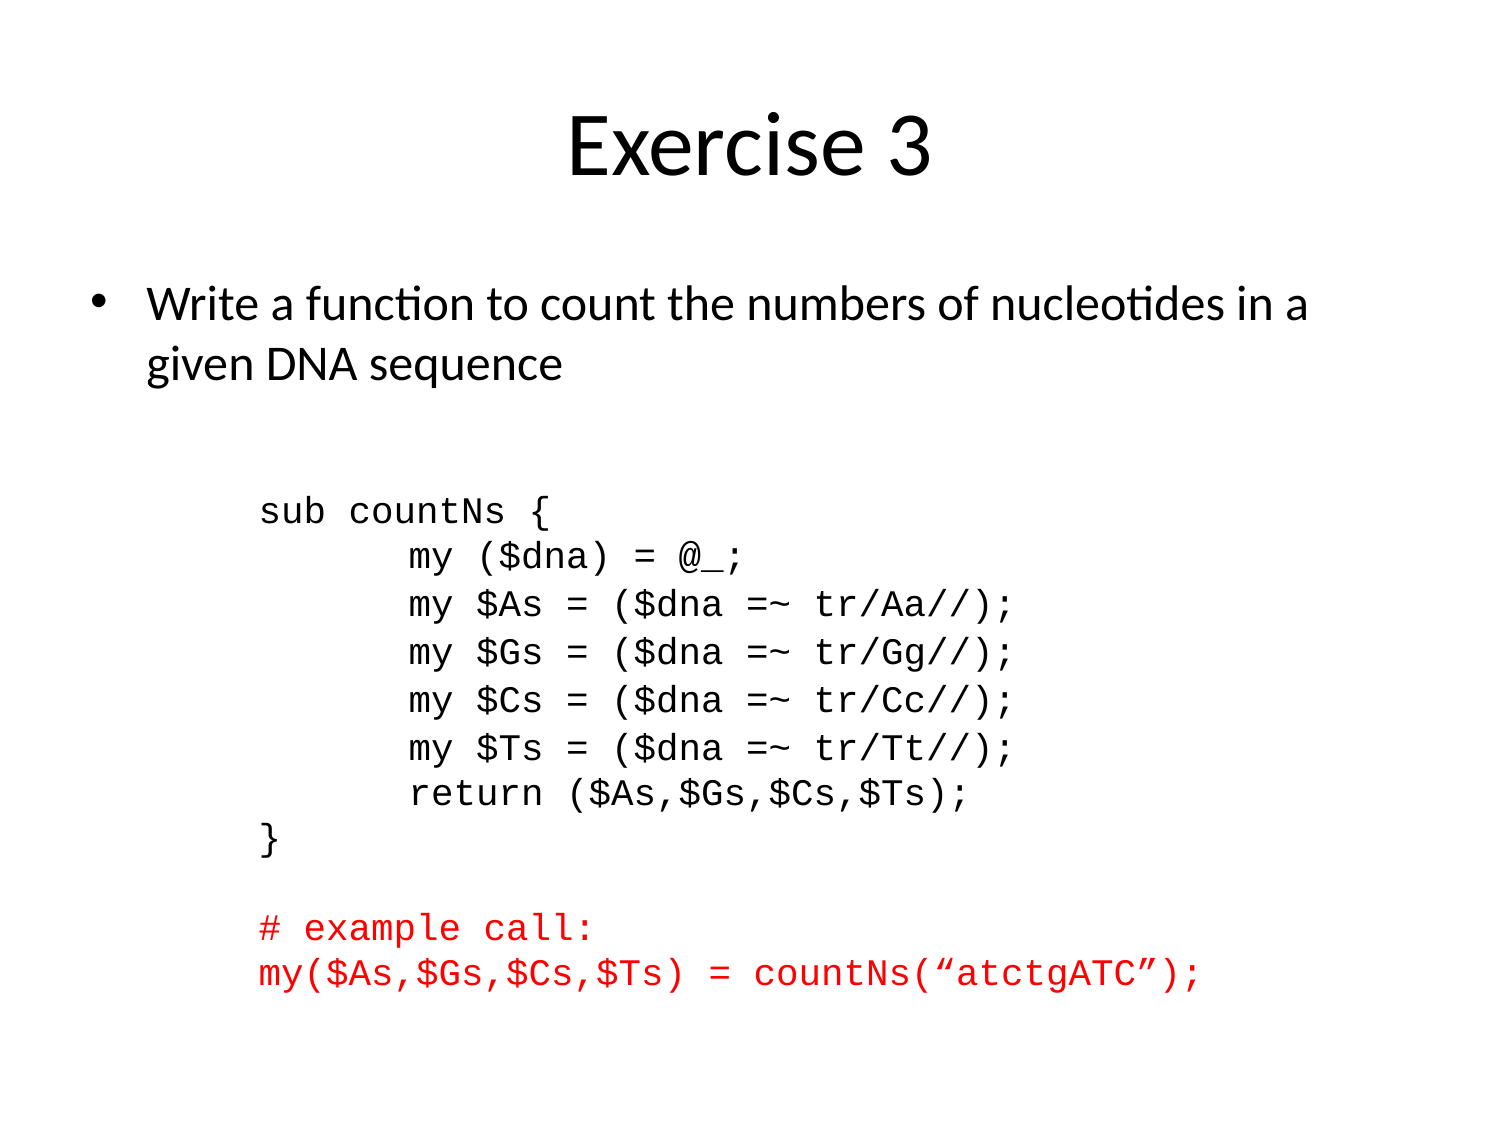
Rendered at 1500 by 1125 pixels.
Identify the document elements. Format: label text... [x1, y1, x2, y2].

text_box sub countNs { my ($dna) = @_; my $As = ($dna =~ tr/Aa//); my $Gs = ($dna =~ tr/Gg//); my $Cs = ($dna =~ tr/Cc//); my $Ts = ($dna =~ tr/Tt//); return ($As,$Gs,$Cs,$Ts); } # example call: my($As,$Gs,$Cs,$Ts) = countNs(“atctgATC”); [243, 479, 1241, 1001]
title Exercise 3 [75, 45, 1425, 233]
list Write a function to count the numbers of nucleotides in a given DNA sequence [75, 262, 1425, 1005]
